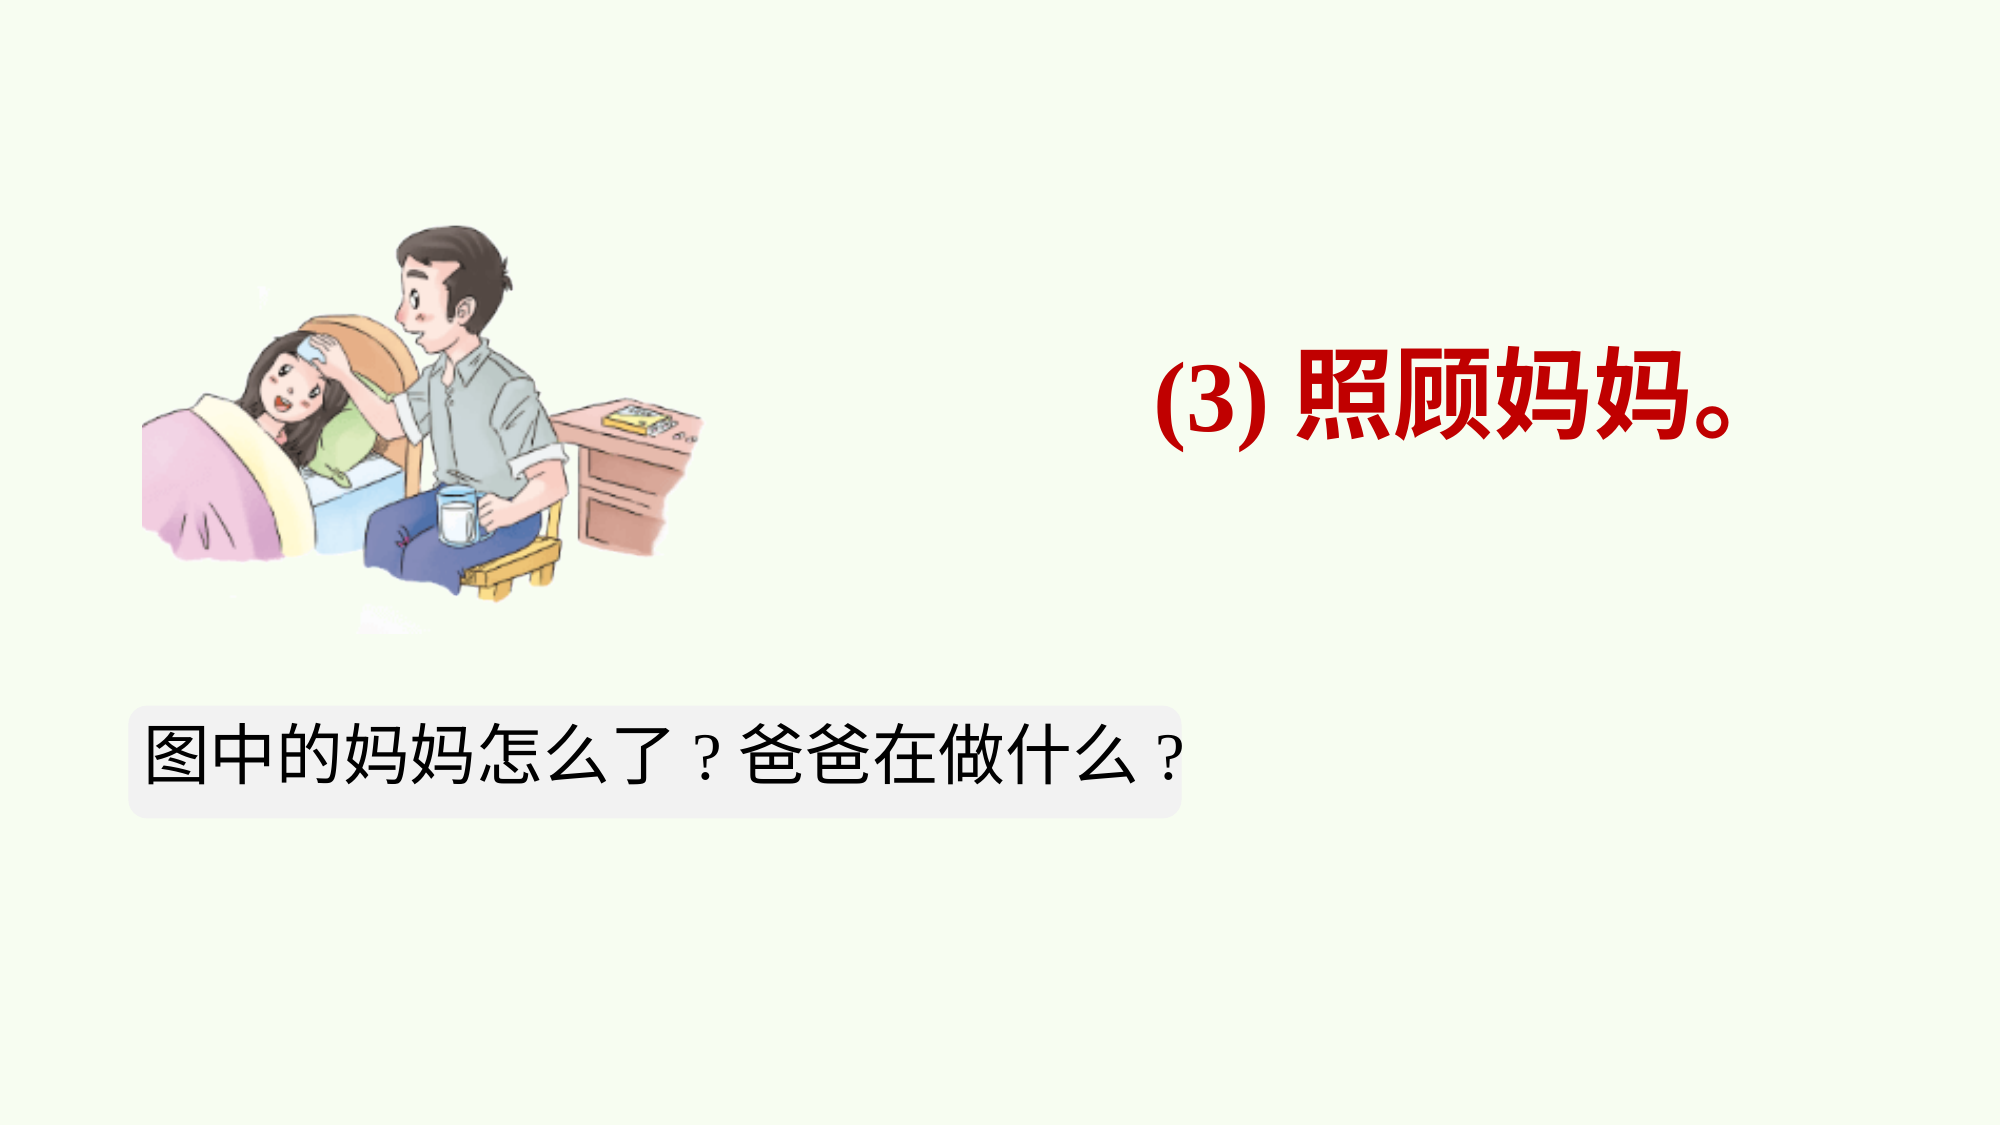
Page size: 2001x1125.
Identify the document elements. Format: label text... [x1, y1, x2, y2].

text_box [128, 705, 1182, 819]
text_box (3)照顾妈妈。 [1138, 323, 1873, 459]
picture [142, 209, 713, 634]
